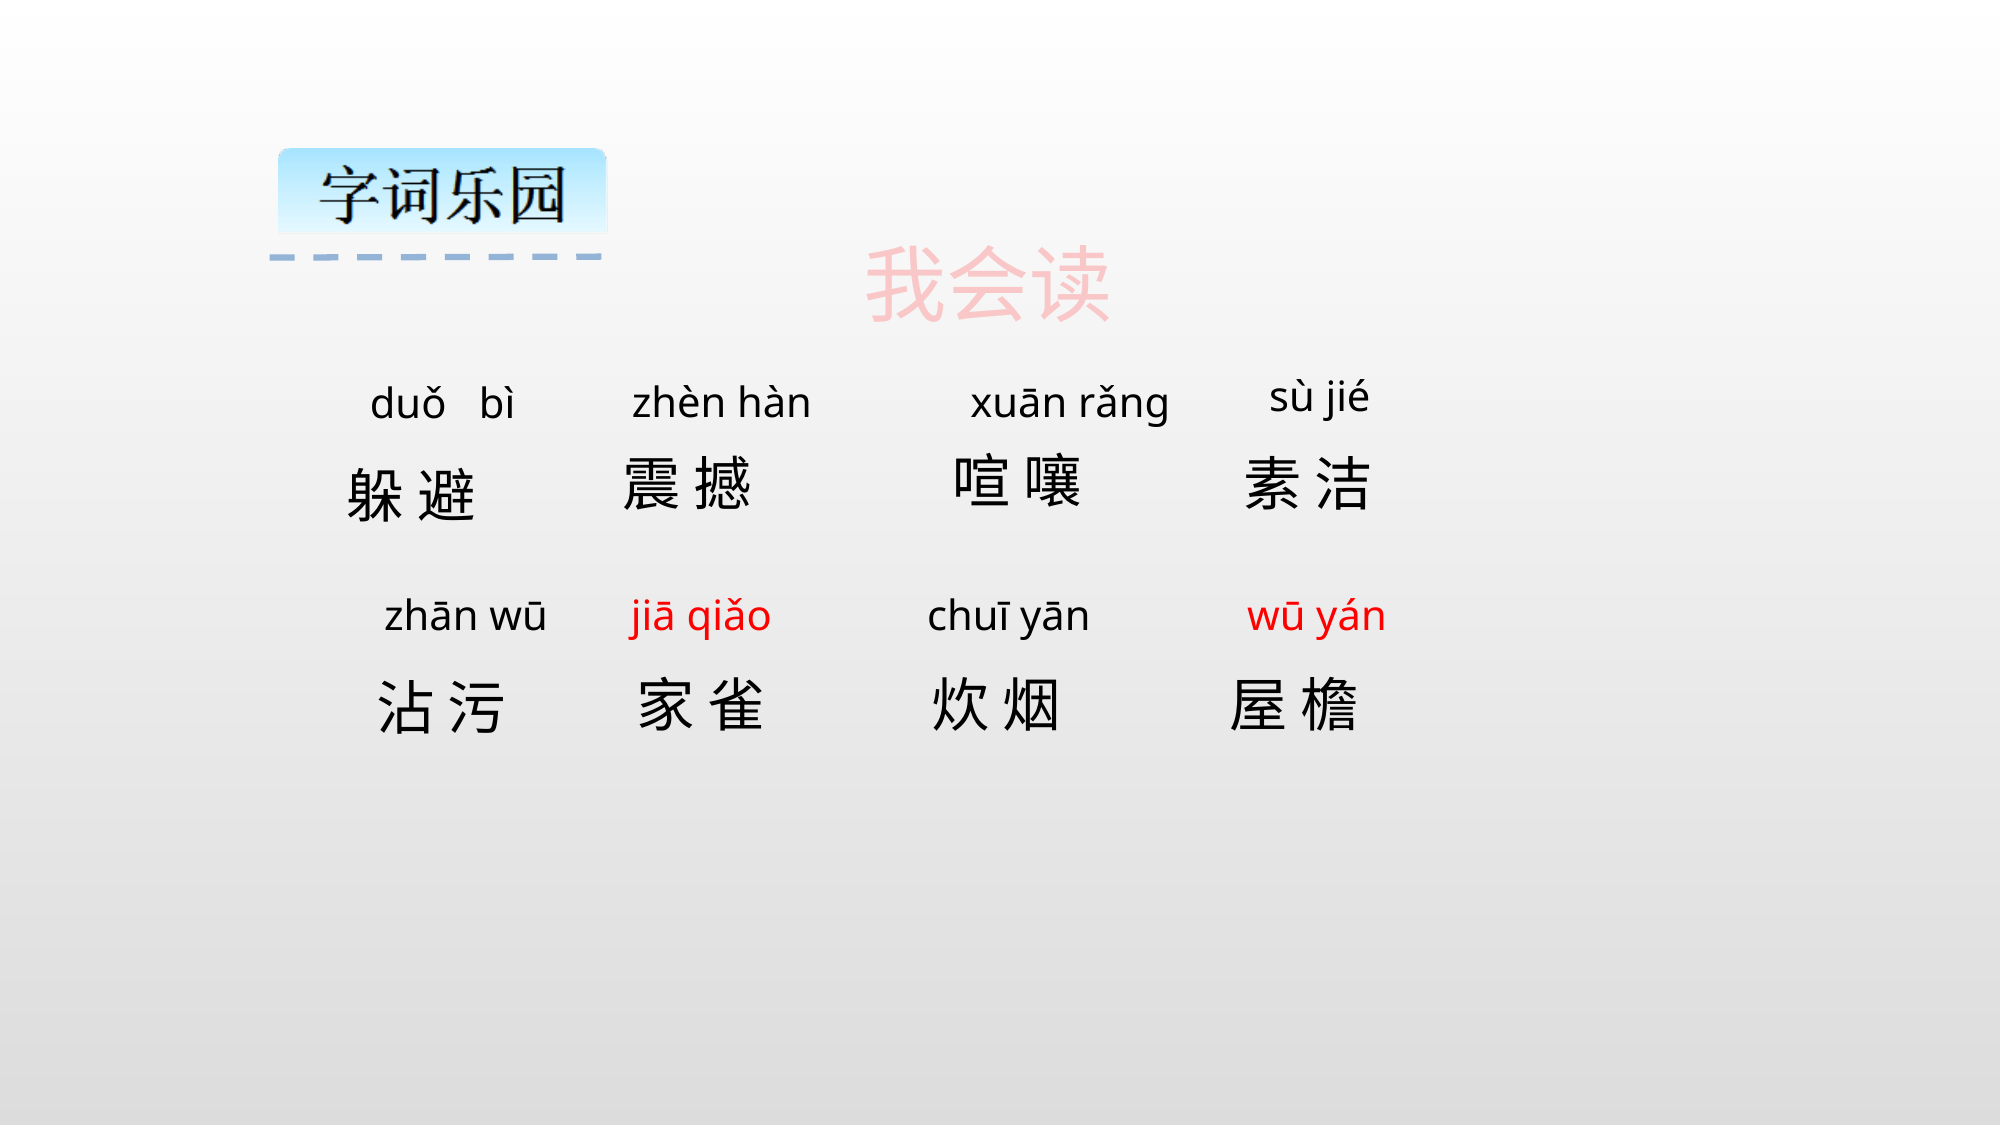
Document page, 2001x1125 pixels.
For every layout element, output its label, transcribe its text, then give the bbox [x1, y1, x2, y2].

text_box 震 撼 [567, 440, 816, 525]
text_box 素 洁 [1228, 439, 1513, 525]
text_box chuī yān [901, 581, 1197, 647]
text_box 沾 污 [334, 664, 580, 749]
text_box 炊 烟 [889, 660, 1209, 746]
text_box 喧 嚷 [910, 436, 1159, 522]
text_box jiā qiǎo [594, 581, 901, 647]
text_box duǒ bì [344, 369, 531, 434]
text_box wū yán [1232, 581, 1575, 647]
text_box xuān rǎng [923, 368, 1186, 434]
text_box zhān wū [358, 581, 594, 647]
text_box sù jié [1222, 362, 1386, 427]
text_box 家 雀 [594, 660, 889, 746]
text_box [269, 148, 610, 258]
text_box zhèn hàn [606, 368, 828, 434]
text_box 屋 檐 [1214, 660, 1457, 746]
text_box 躲 避 [331, 451, 568, 537]
text_box 我会读 [751, 224, 1225, 340]
